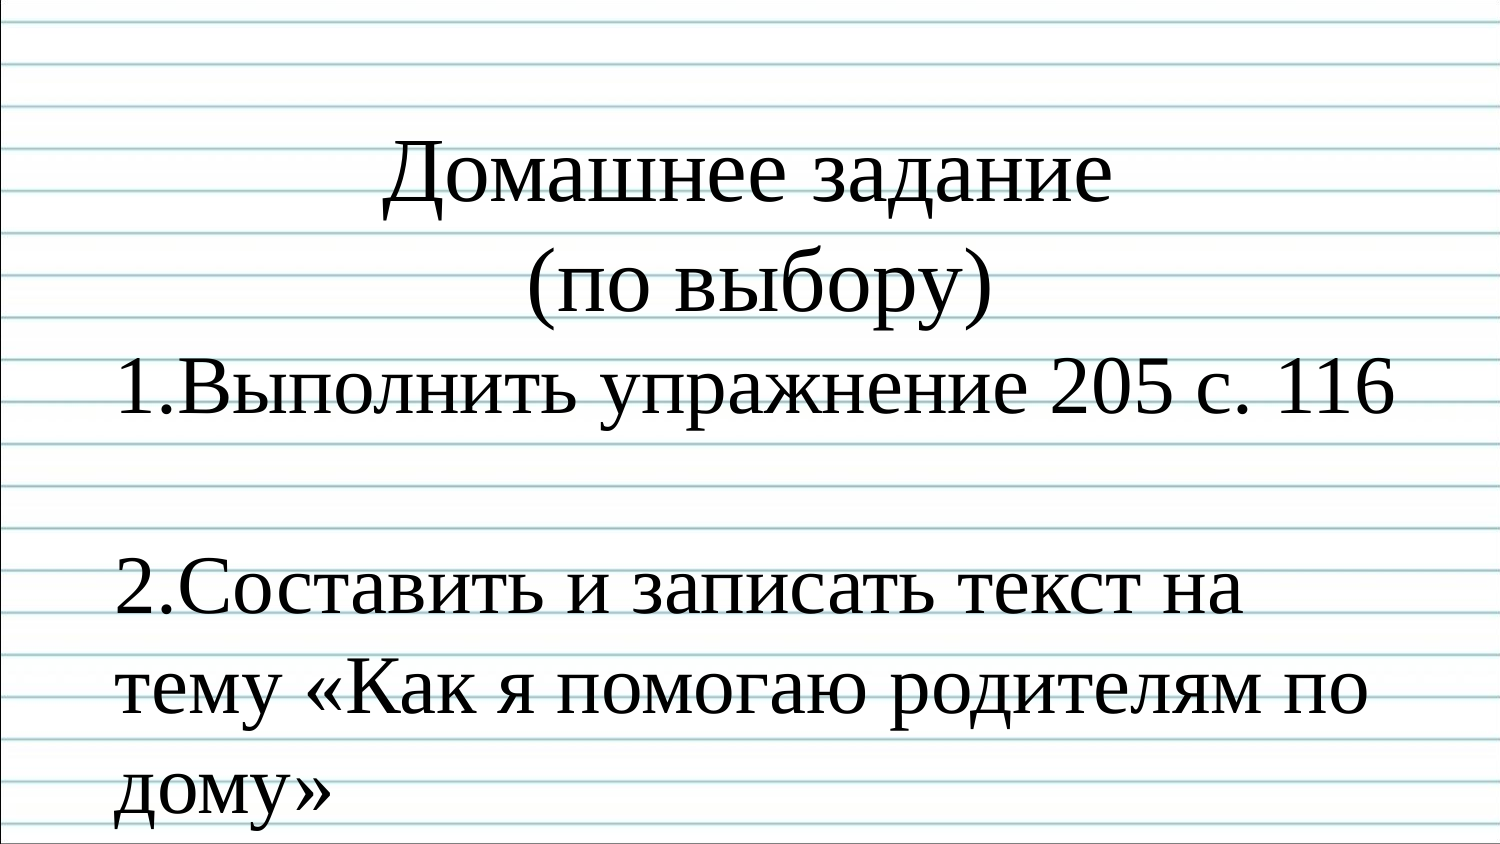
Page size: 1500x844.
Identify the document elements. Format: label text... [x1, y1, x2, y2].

picture [0, 0, 1500, 844]
text_box Домашнее задание (по выбору) 1.Выполнить упражнение 205 с. 116 2.Составить и записать текст на тему «Как я помогаю родителям по дому» [100, 102, 1421, 754]
